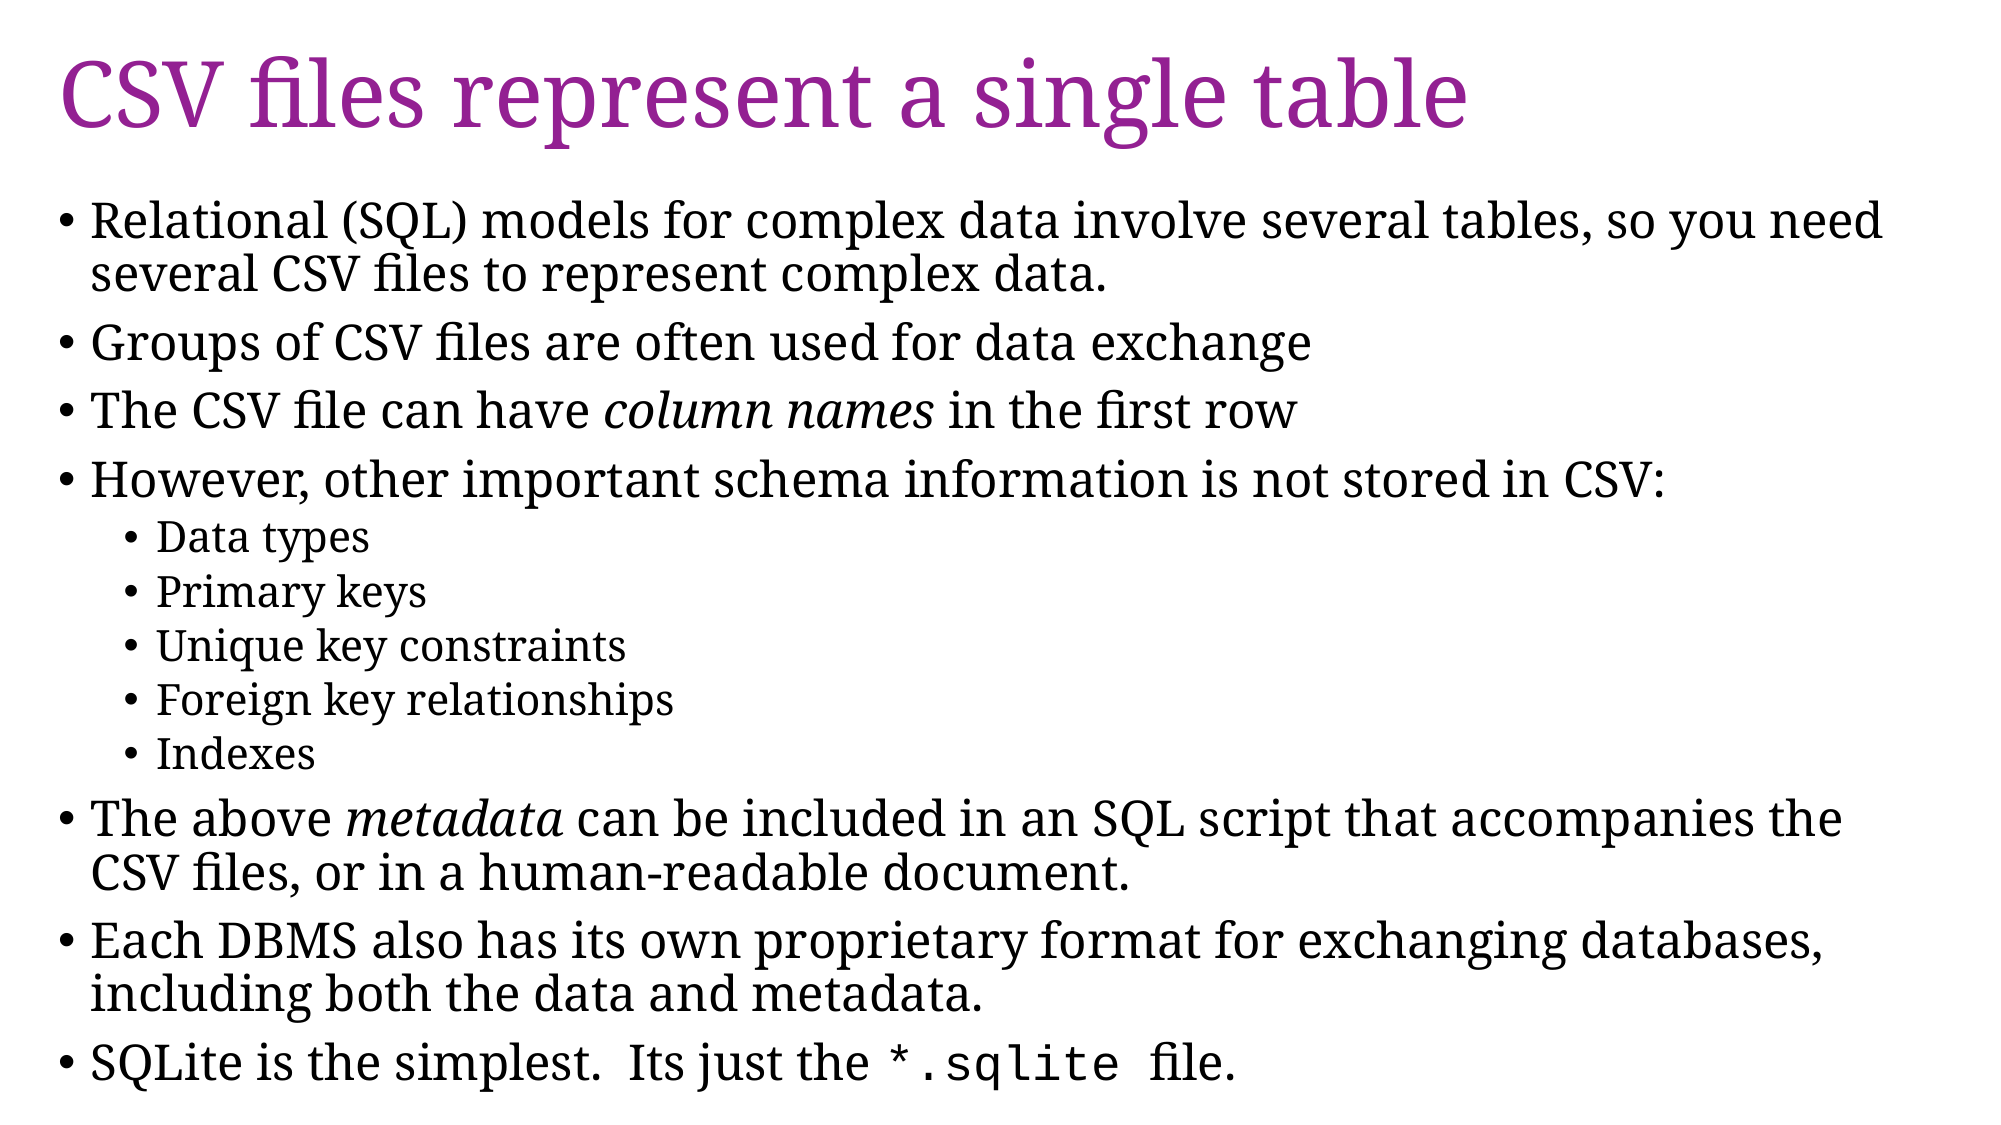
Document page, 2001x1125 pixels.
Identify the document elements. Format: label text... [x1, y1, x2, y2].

list Relational (SQL) models for complex data involve several tables, so you need several CSV files to represent complex data. Groups of CSV files are often used for data exchange The CSV file can have column names in the first row However, other important schema information is not stored in CSV: Data types Primary keys Unique key constraints Foreign key relationships Indexes The above metadata can be included in an SQL script that accompanies the CSV files, or in a human-readable document. Each DBMS also has its own proprietary format for exchanging databases, including both the data and metadata. SQLite is the simplest. Its just the *.sqlite file. [43, 188, 1953, 1106]
title CSV files represent a single table [43, 25, 1953, 171]
